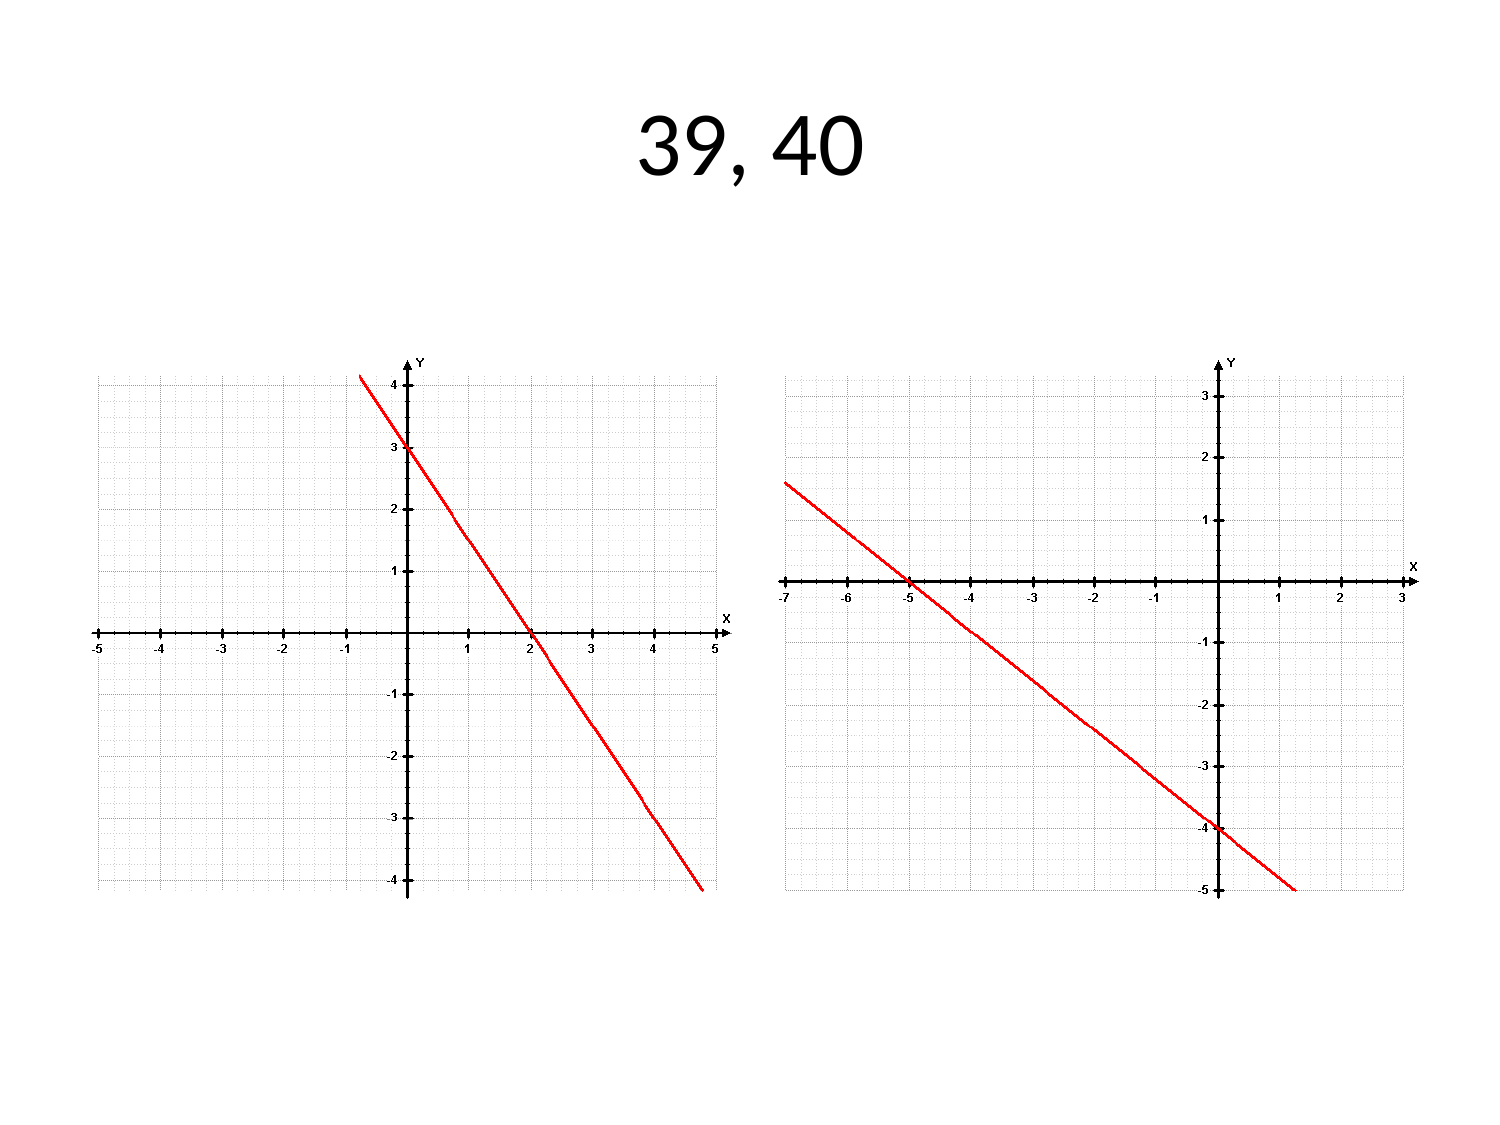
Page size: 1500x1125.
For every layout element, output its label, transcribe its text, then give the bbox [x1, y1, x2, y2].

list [762, 354, 1426, 914]
title 39, 40 [75, 45, 1425, 233]
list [74, 354, 738, 914]
